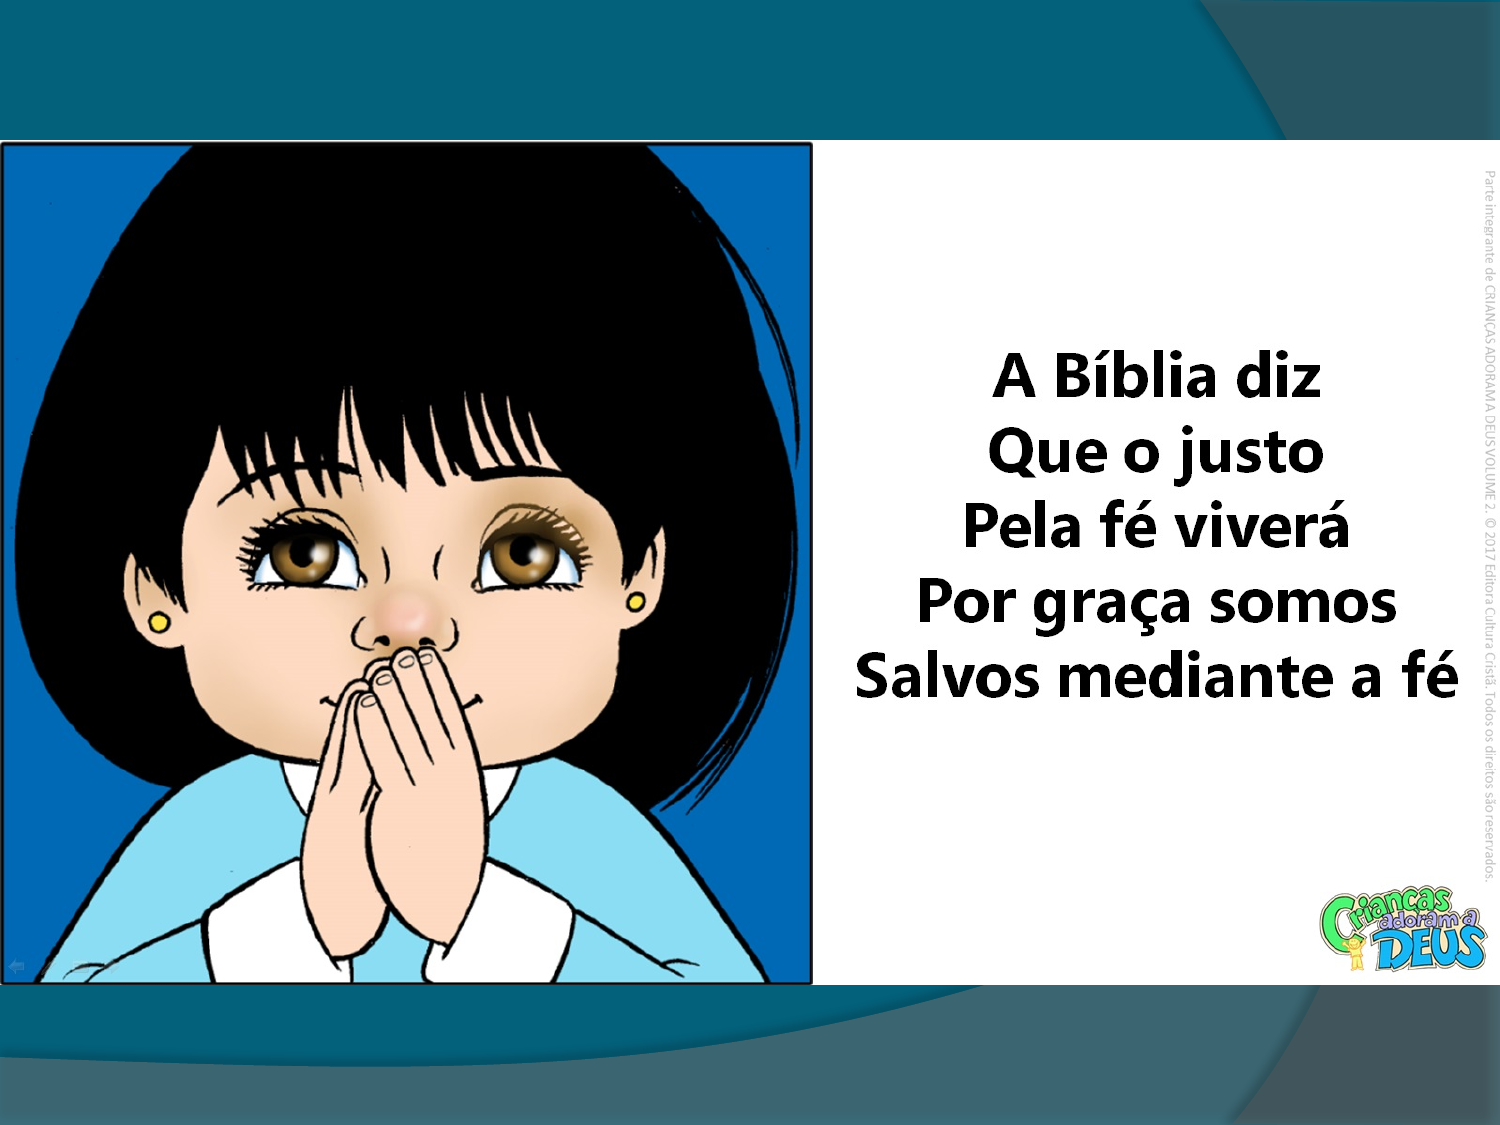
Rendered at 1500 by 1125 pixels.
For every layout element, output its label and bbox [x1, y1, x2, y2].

picture [0, 140, 1500, 985]
